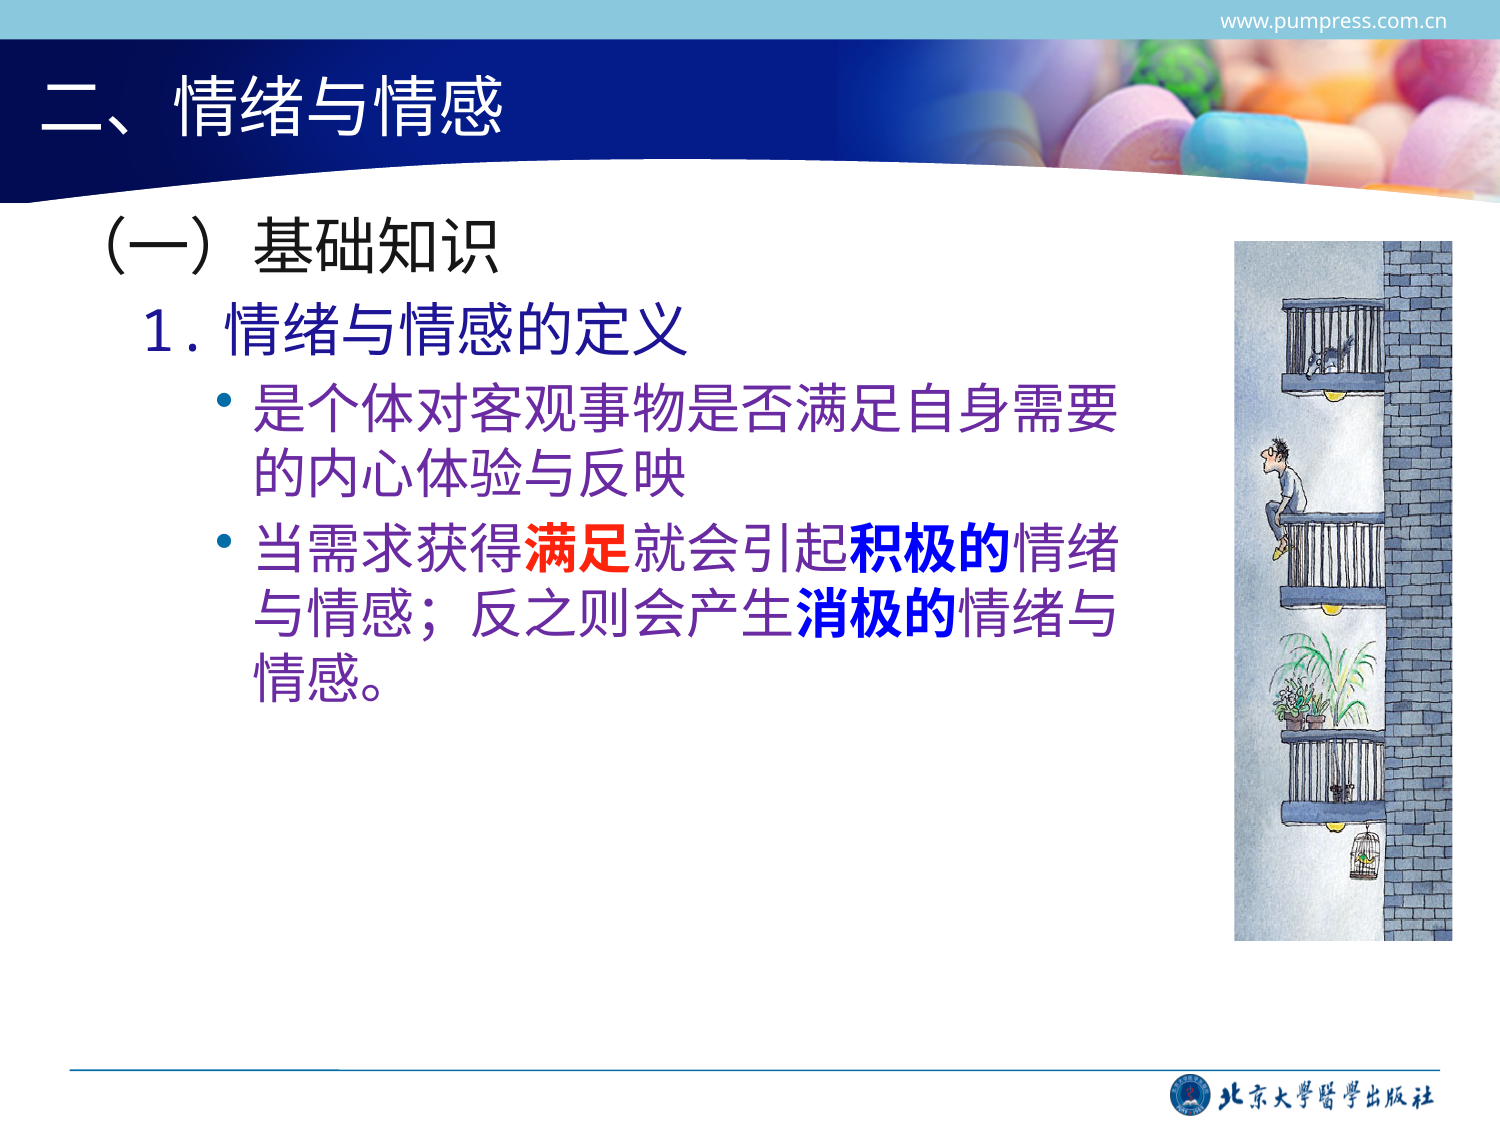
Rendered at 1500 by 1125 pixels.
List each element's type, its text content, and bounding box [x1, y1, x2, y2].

list （一）基础知识 1.情绪与情感的定义 是个体对客观事物是否满足自身需要的内心体验与反映 当需求获得满足就会引起积极的情绪与情感；反之则会产生消极的情绪与情感。 [49, 198, 1176, 1026]
title 二、情绪与情感 [23, 58, 1349, 152]
picture [1170, 1074, 1436, 1118]
slide_number www.pumpress.com.cn [1024, 0, 1463, 38]
picture [1233, 241, 1453, 941]
picture [0, 40, 1500, 203]
